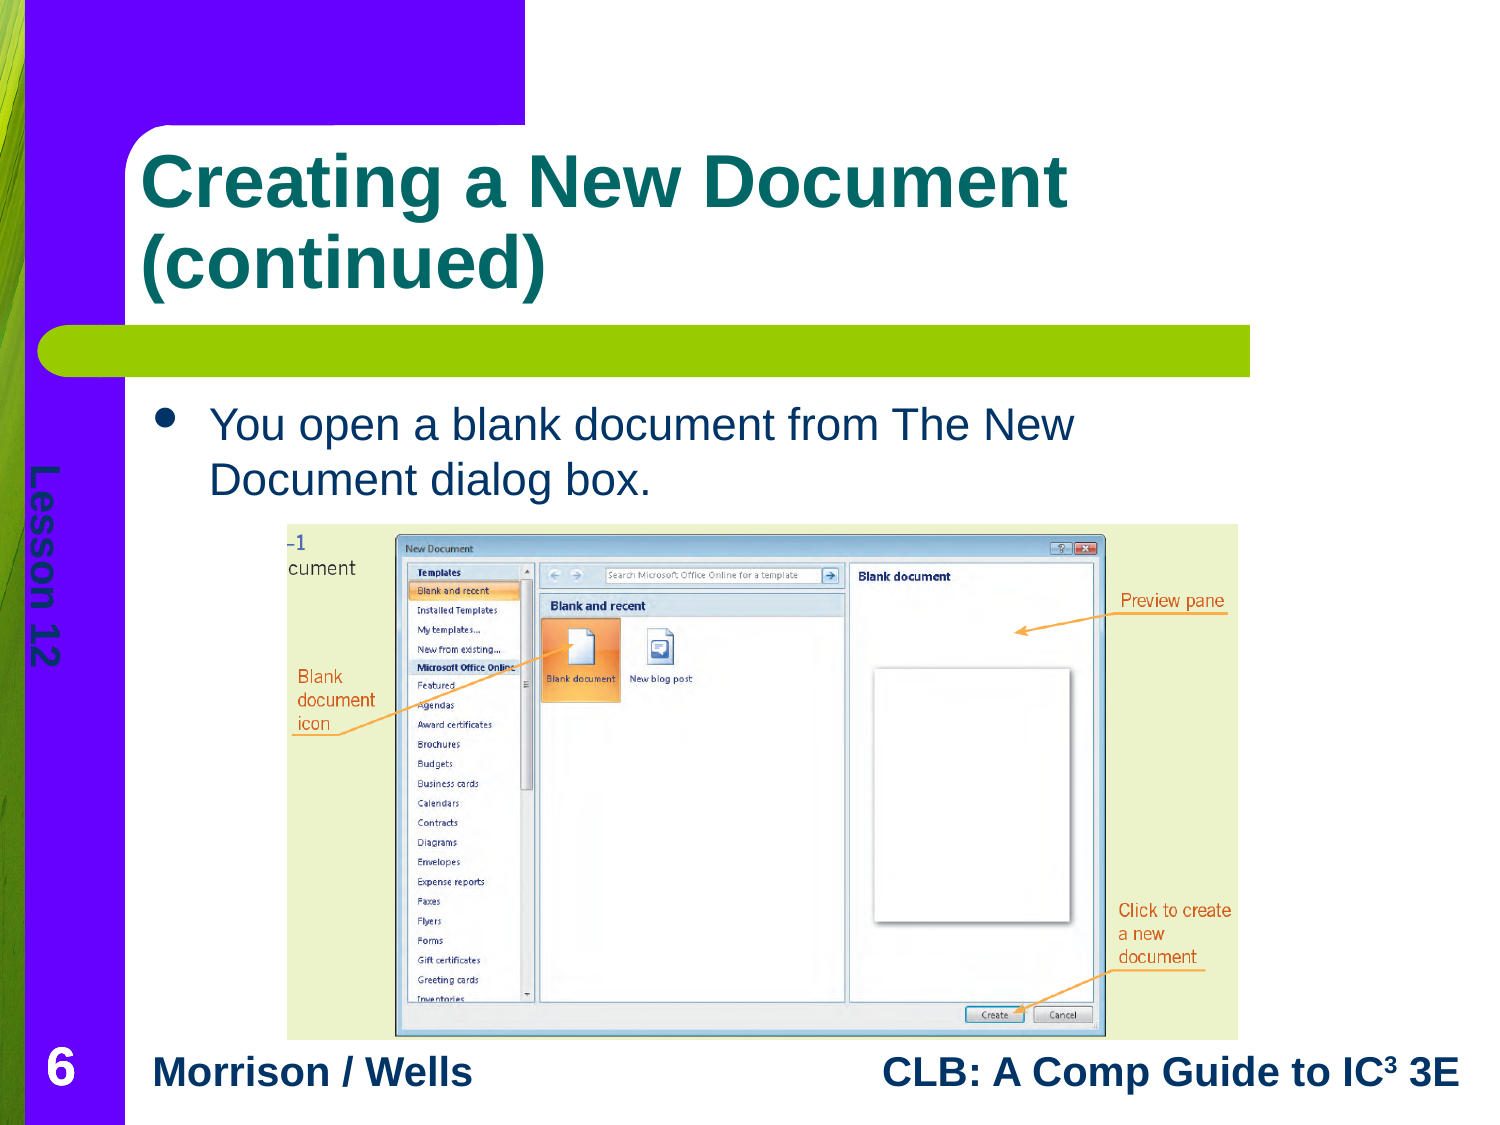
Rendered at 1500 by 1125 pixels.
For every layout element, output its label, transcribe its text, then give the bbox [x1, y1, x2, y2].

picture [287, 524, 1238, 1040]
title Creating a New Document (continued) [124, 124, 1426, 313]
list You open a blank document from The New Document dialog box. [137, 387, 1263, 1013]
text_box 6 [13, 1023, 111, 1105]
picture [0, 0, 25, 1125]
